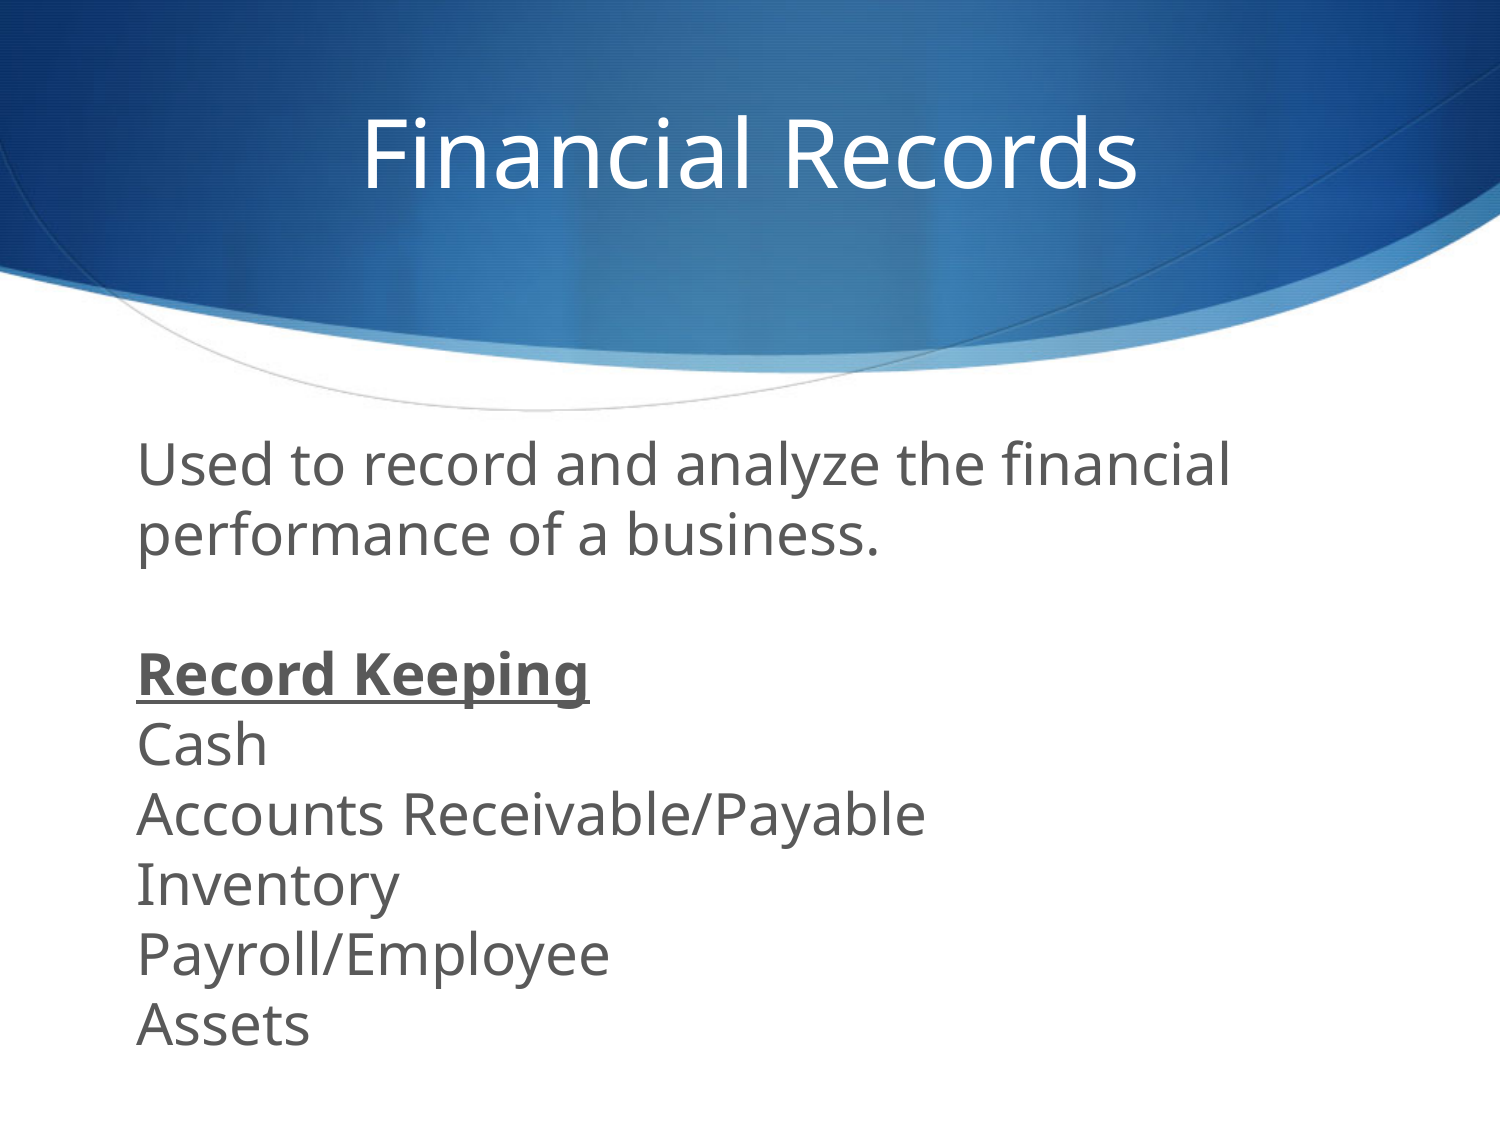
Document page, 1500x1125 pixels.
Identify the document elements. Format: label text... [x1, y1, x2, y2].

picture [0, 0, 1500, 1125]
title Financial Records [75, 56, 1425, 245]
list Used to record and analyze the financial performance of a business. Record Keeping Cash Accounts Receivable/Payable Inventory Payroll/Employee Assets [121, 419, 1379, 1125]
